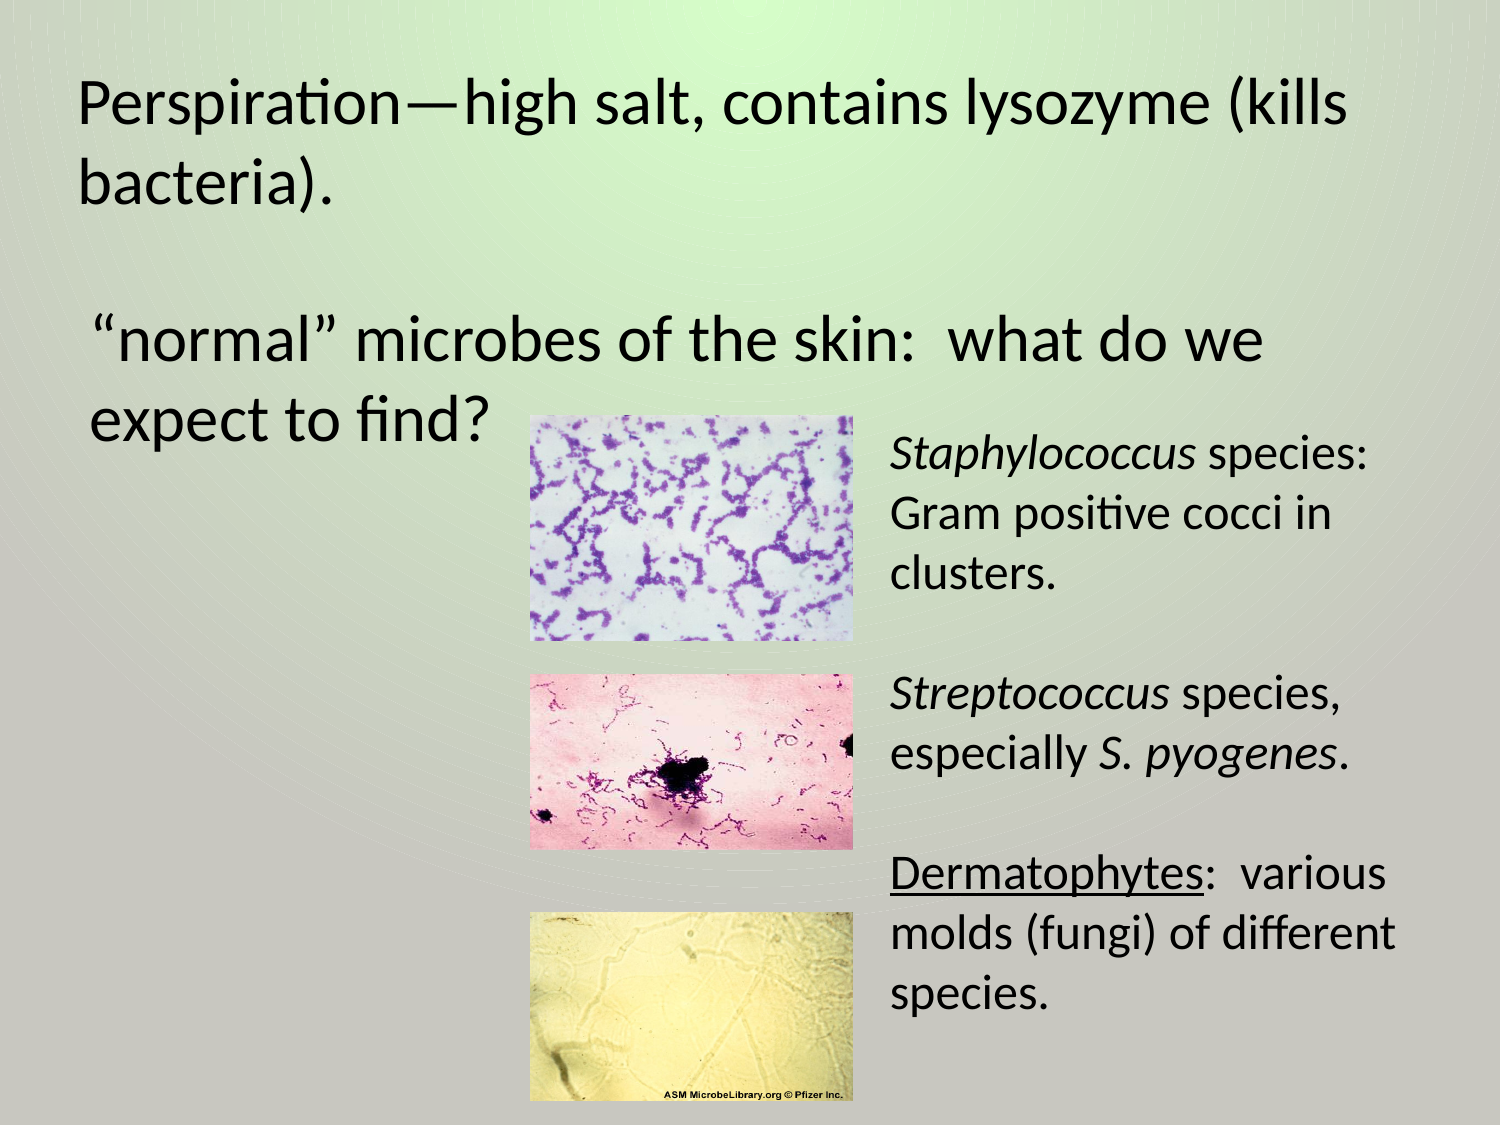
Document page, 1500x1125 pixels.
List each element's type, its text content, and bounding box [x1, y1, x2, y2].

picture [530, 674, 853, 851]
text_box “normal” microbes of the skin: what do we expect to find? [74, 287, 1413, 463]
picture [530, 414, 853, 641]
list Perspiration—high salt, contains lysozyme (kills bacteria). [62, 50, 1413, 225]
picture [530, 912, 853, 1101]
text_box Staphylococcus species: Gram positive cocci in clusters. Streptococcus species, especially S. pyogenes. Dermatophytes: various molds (fungi) of different species. [874, 412, 1475, 1028]
